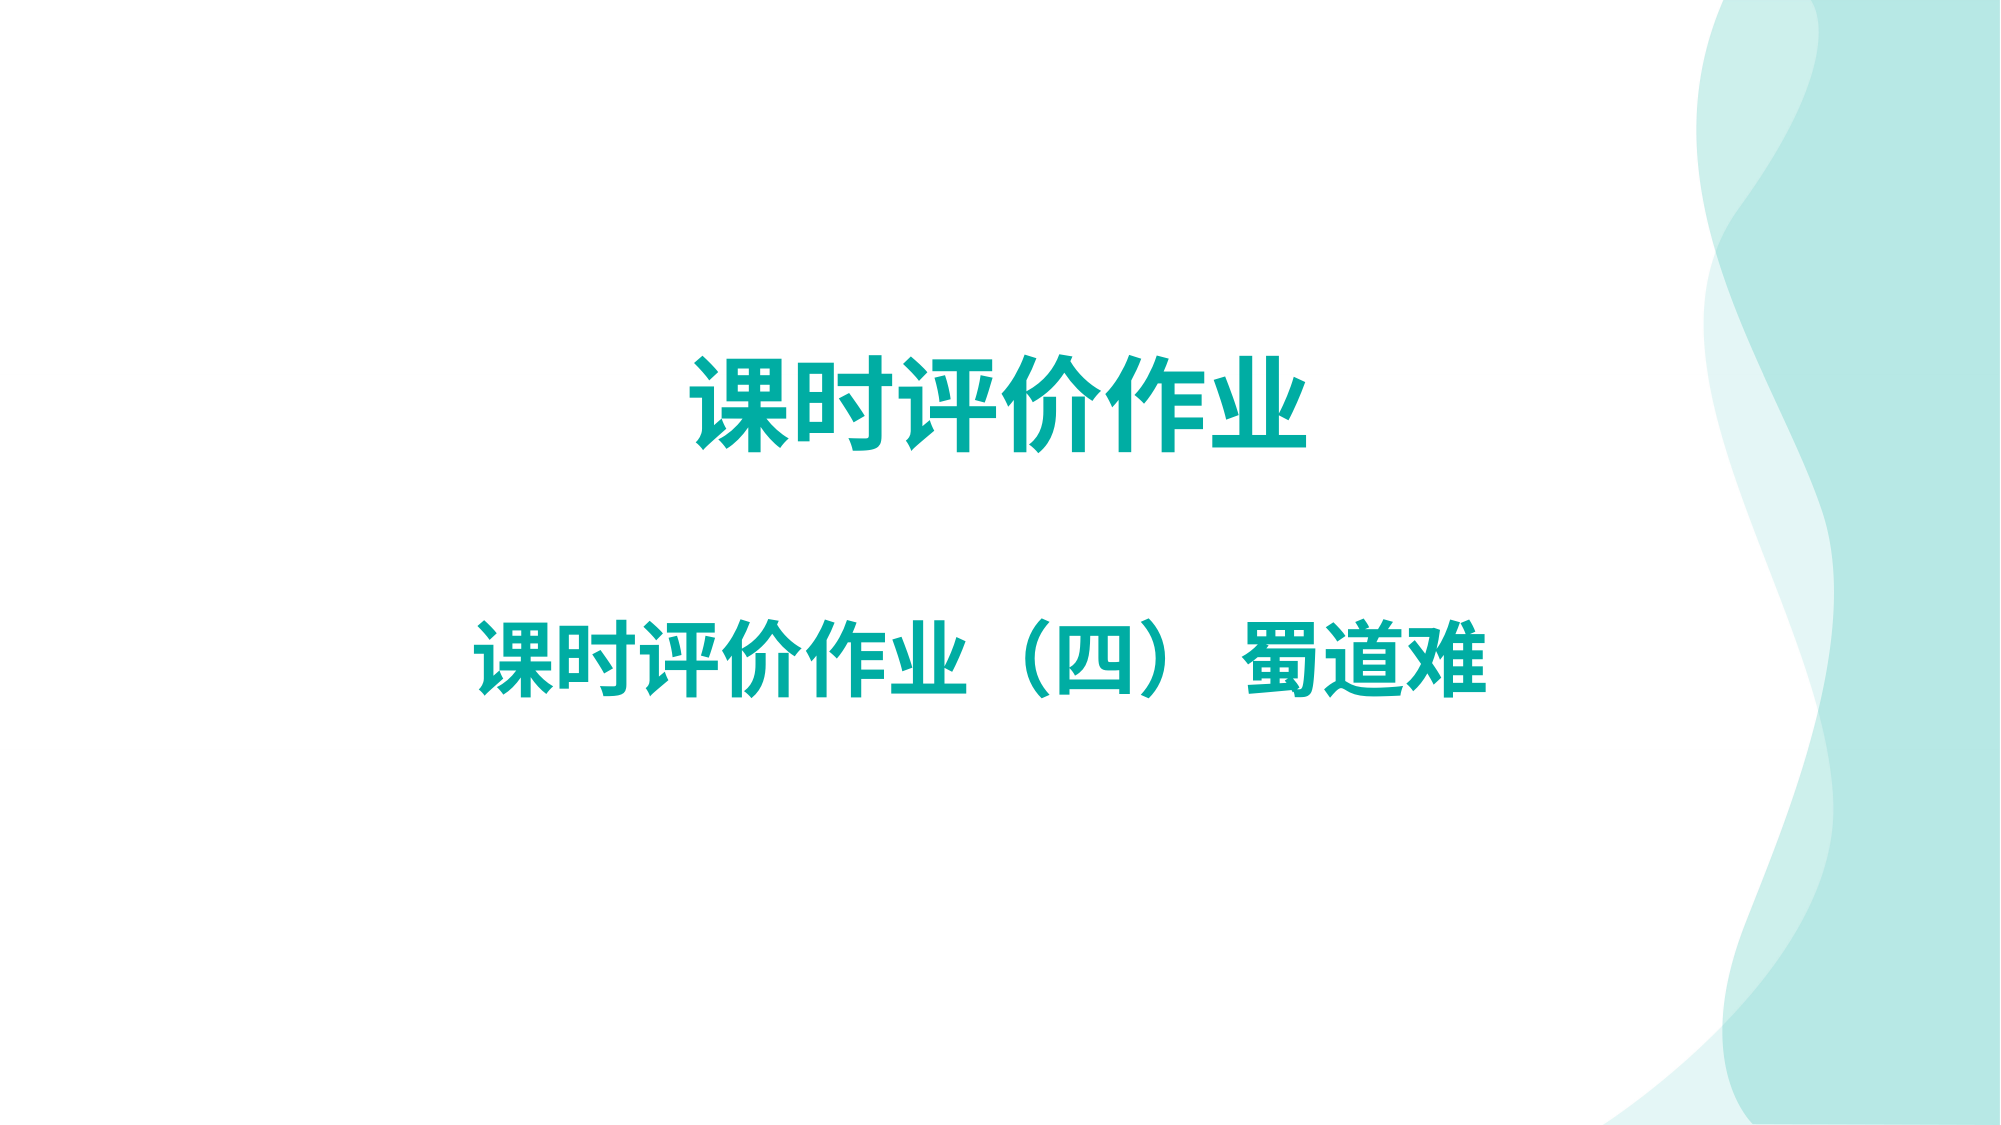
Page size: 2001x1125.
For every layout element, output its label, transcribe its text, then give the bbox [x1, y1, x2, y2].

text_box 课时评价作业（四） 蜀道难 [76, 602, 1884, 805]
text_box 课时评价作业 [0, 329, 2000, 461]
picture [0, 0, 2000, 329]
picture [0, 461, 2000, 1125]
